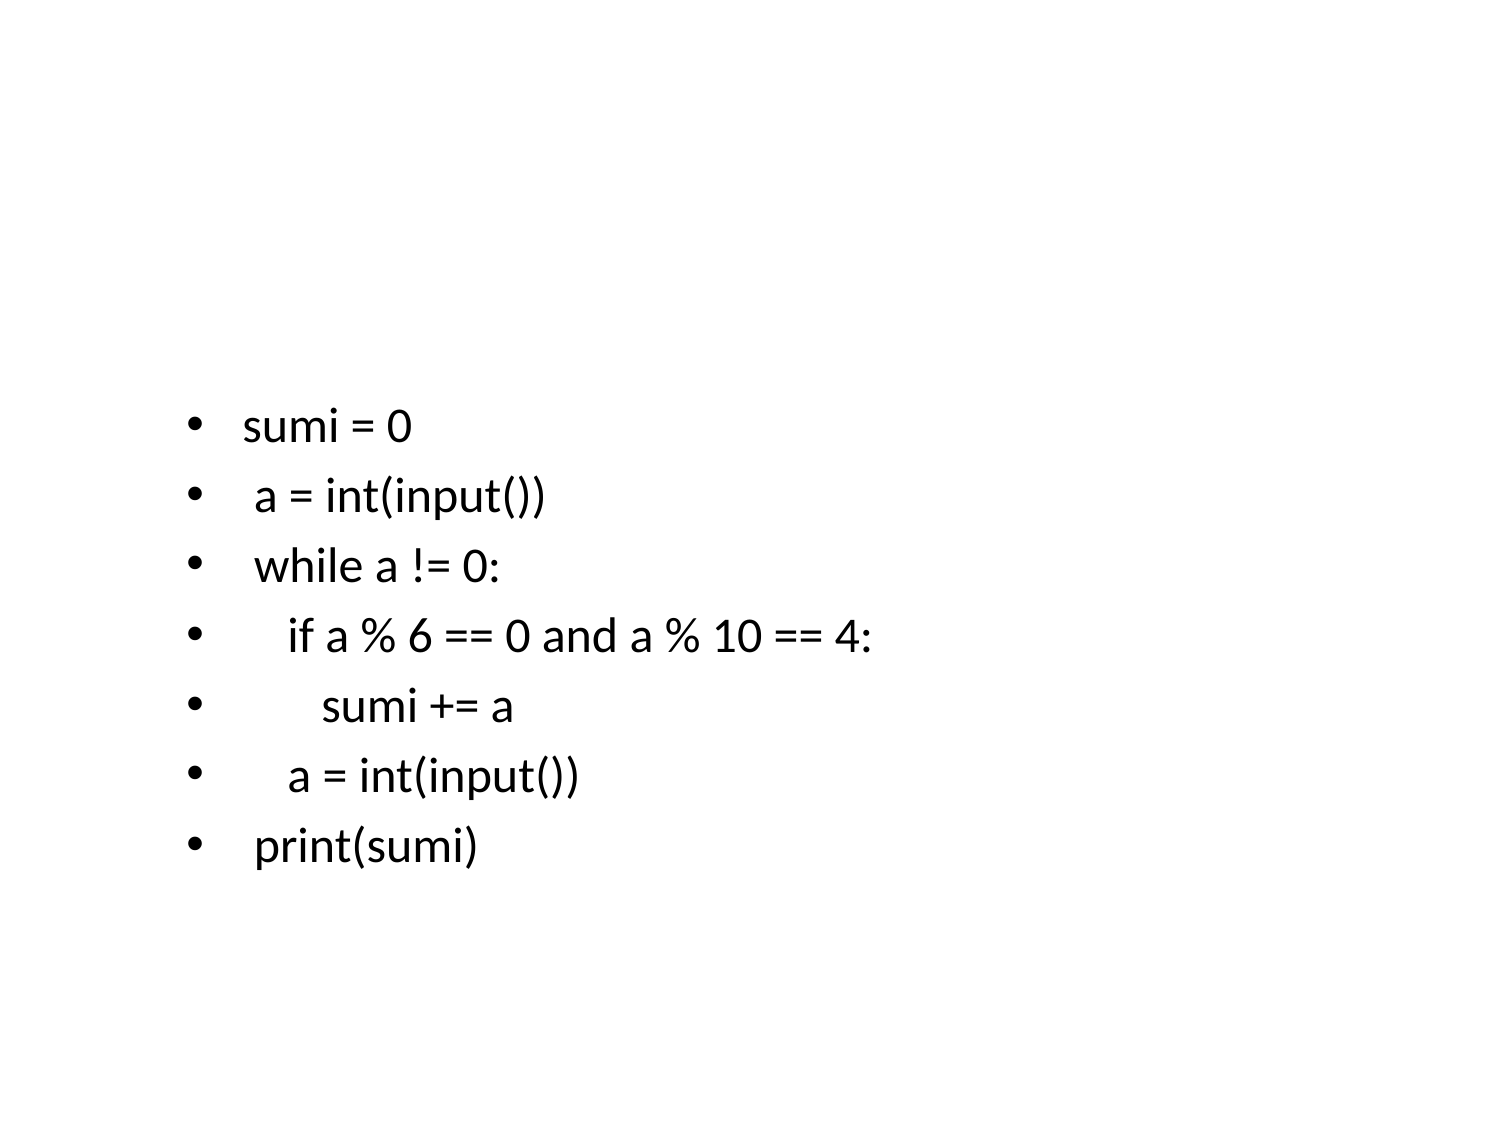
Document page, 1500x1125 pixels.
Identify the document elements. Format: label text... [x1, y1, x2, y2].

list sumi = 0 a = int(input()) while a != 0: if a % 6 == 0 and a % 10 == 4: sumi += a a = int(input()) print(sumi) [171, 385, 1047, 1034]
